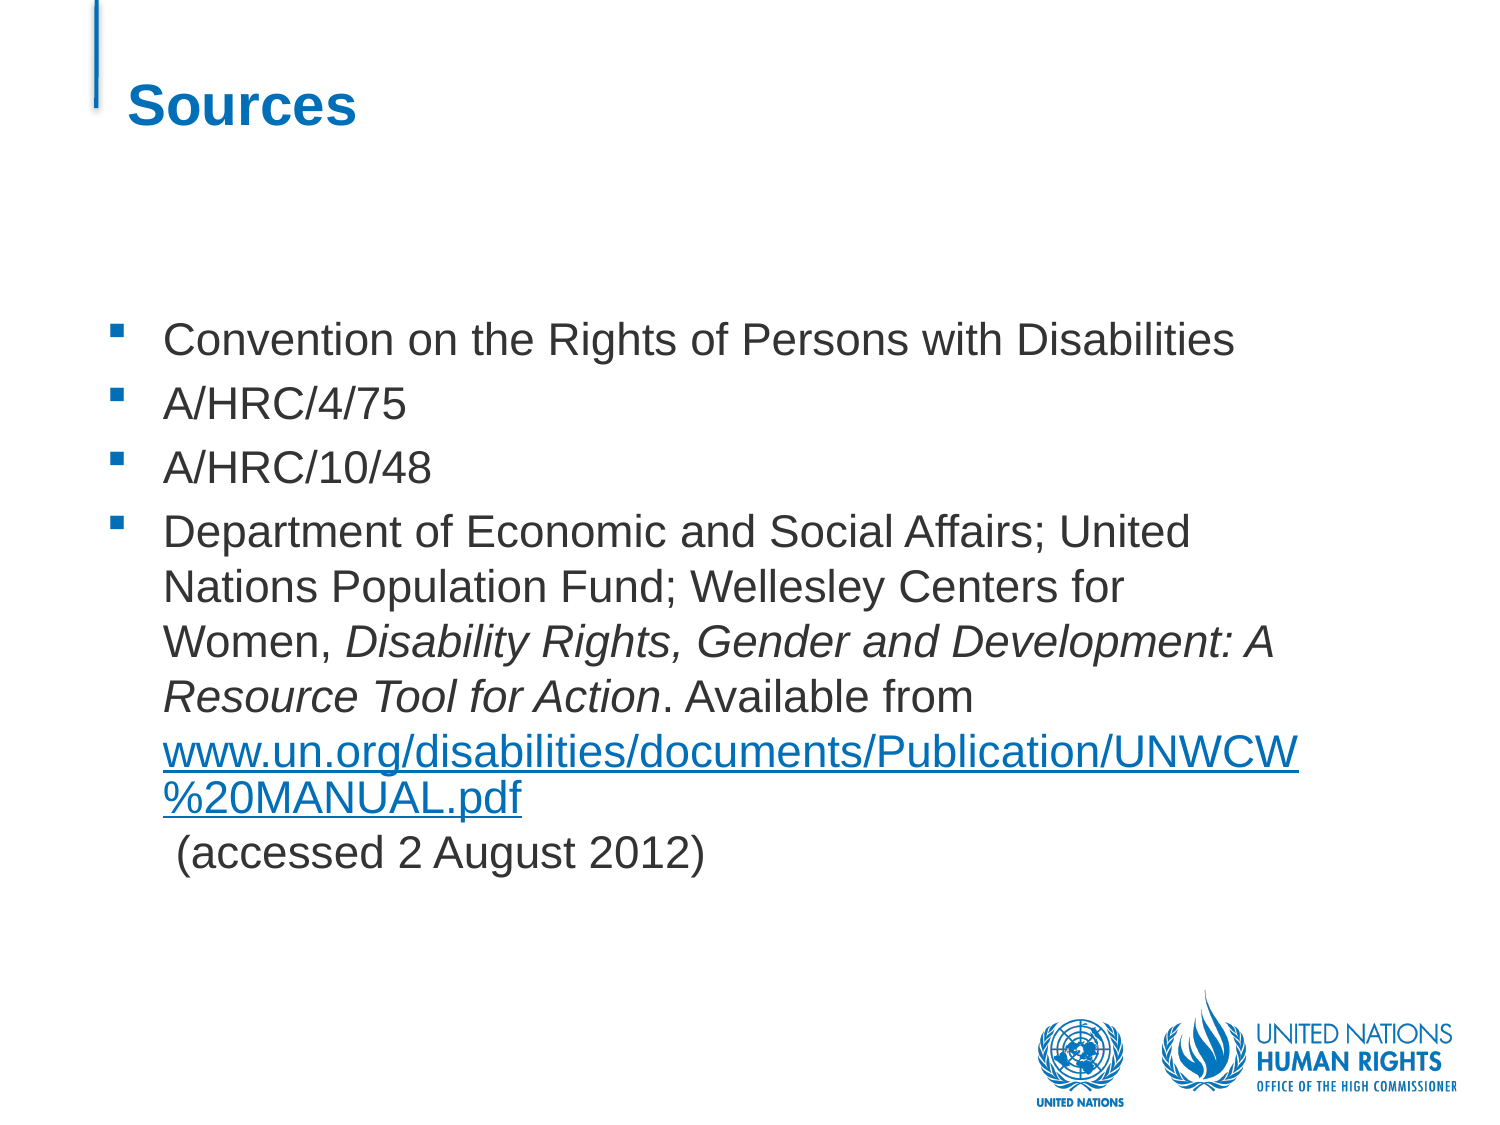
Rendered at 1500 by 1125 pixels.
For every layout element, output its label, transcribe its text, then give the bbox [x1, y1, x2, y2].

list Convention on the Rights of Persons with Disabilities A/HRC/4/75 A/HRC/10/48 Department of Economic and Social Affairs; United Nations Population Fund; Wellesley Centers for Women, Disability Rights, Gender and Development: A Resource Tool for Action. Available from www.un.org/disabilities/documents/Publication/UNWCW%20MANUAL.pdf (accessed 2 August 2012) [91, 301, 1319, 813]
title Sources [112, 59, 1463, 248]
picture [1037, 990, 1457, 1107]
